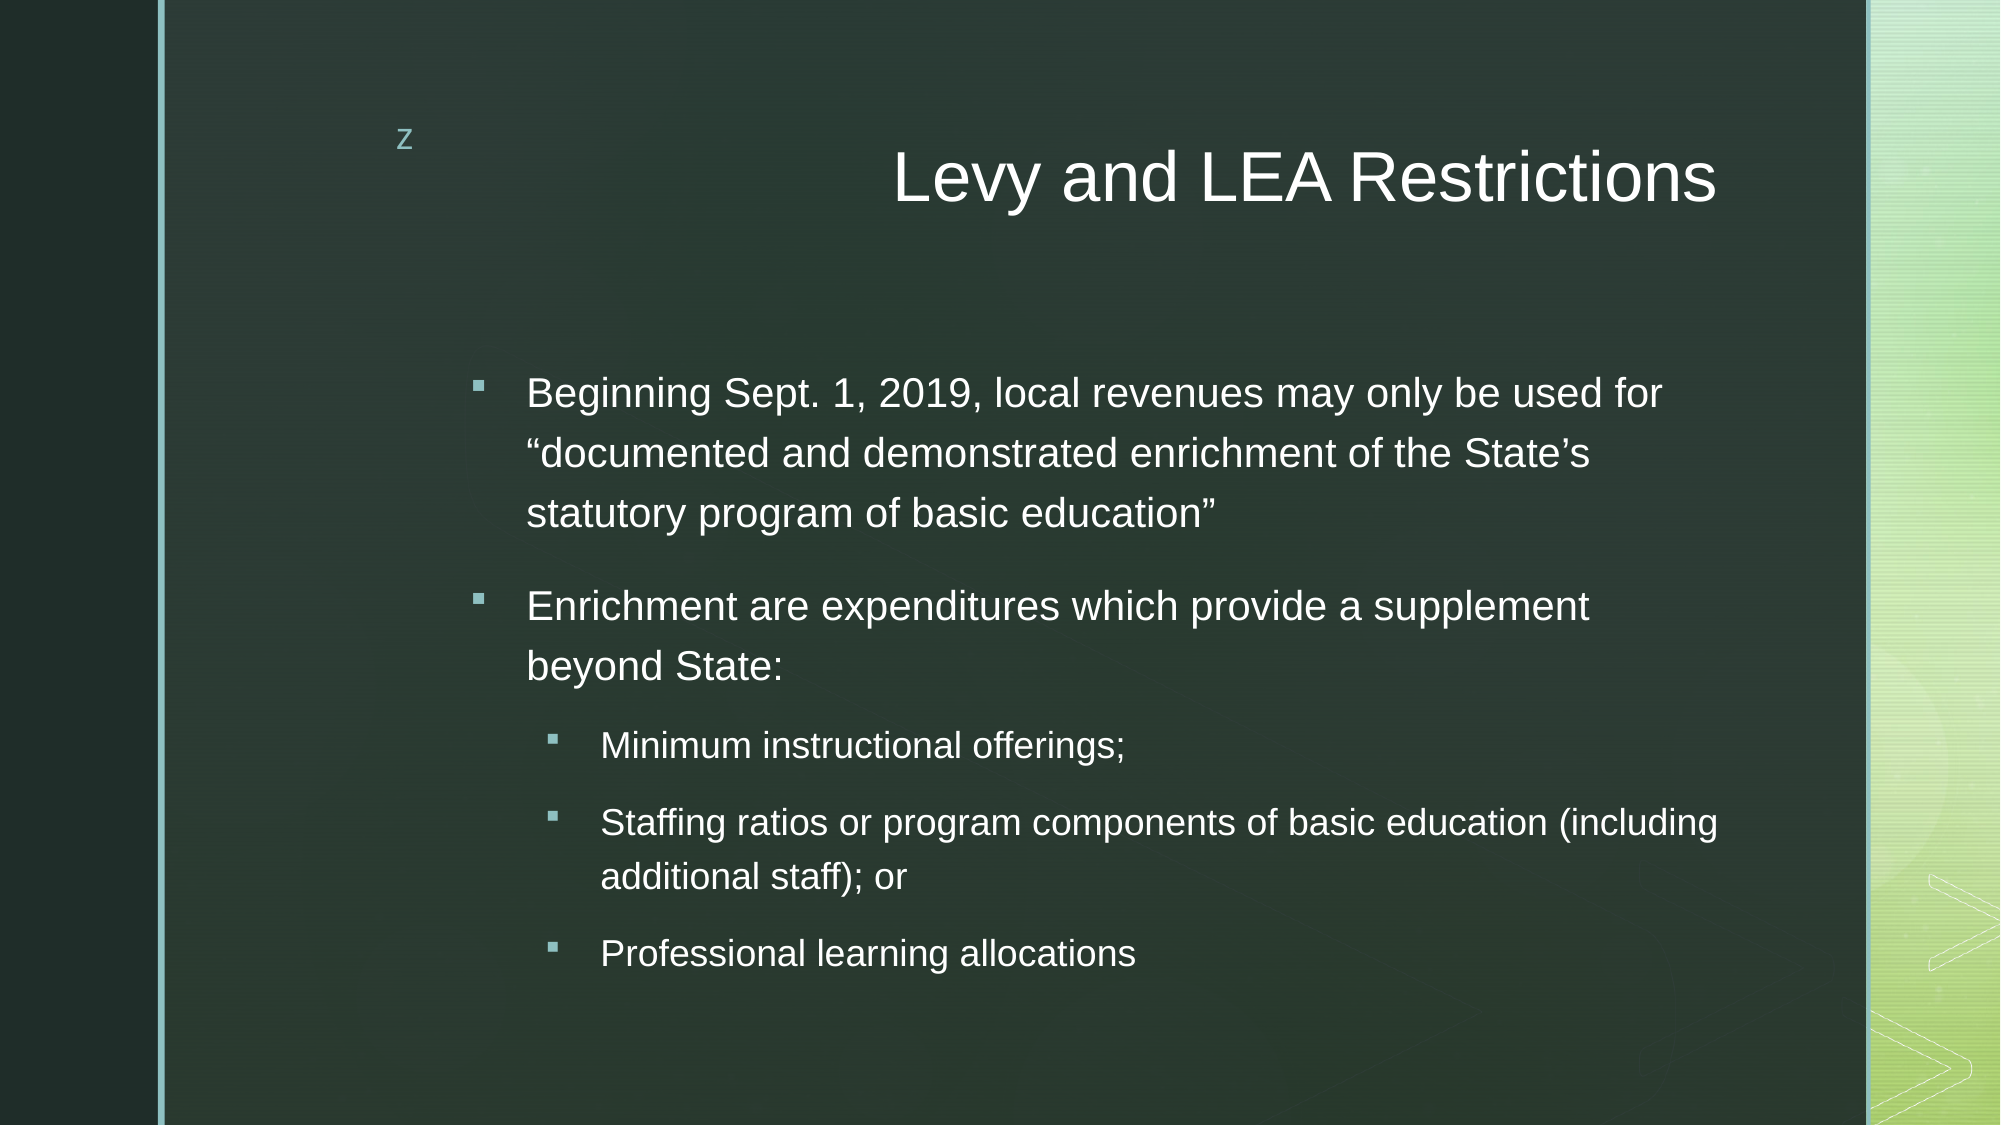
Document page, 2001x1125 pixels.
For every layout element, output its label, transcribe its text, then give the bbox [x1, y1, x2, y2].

list Beginning Sept. 1, 2019, local revenues may only be used for “documented and demonstrated enrichment of the State’s statutory program of basic education” Enrichment are expenditures which provide a supplement beyond State: Minimum instructional offerings; Staffing ratios or program components of basic education (including additional staff); or Professional learning allocations [454, 336, 1734, 993]
picture [1871, 0, 2001, 1125]
title Levy and LEA Restrictions [428, 132, 1734, 310]
